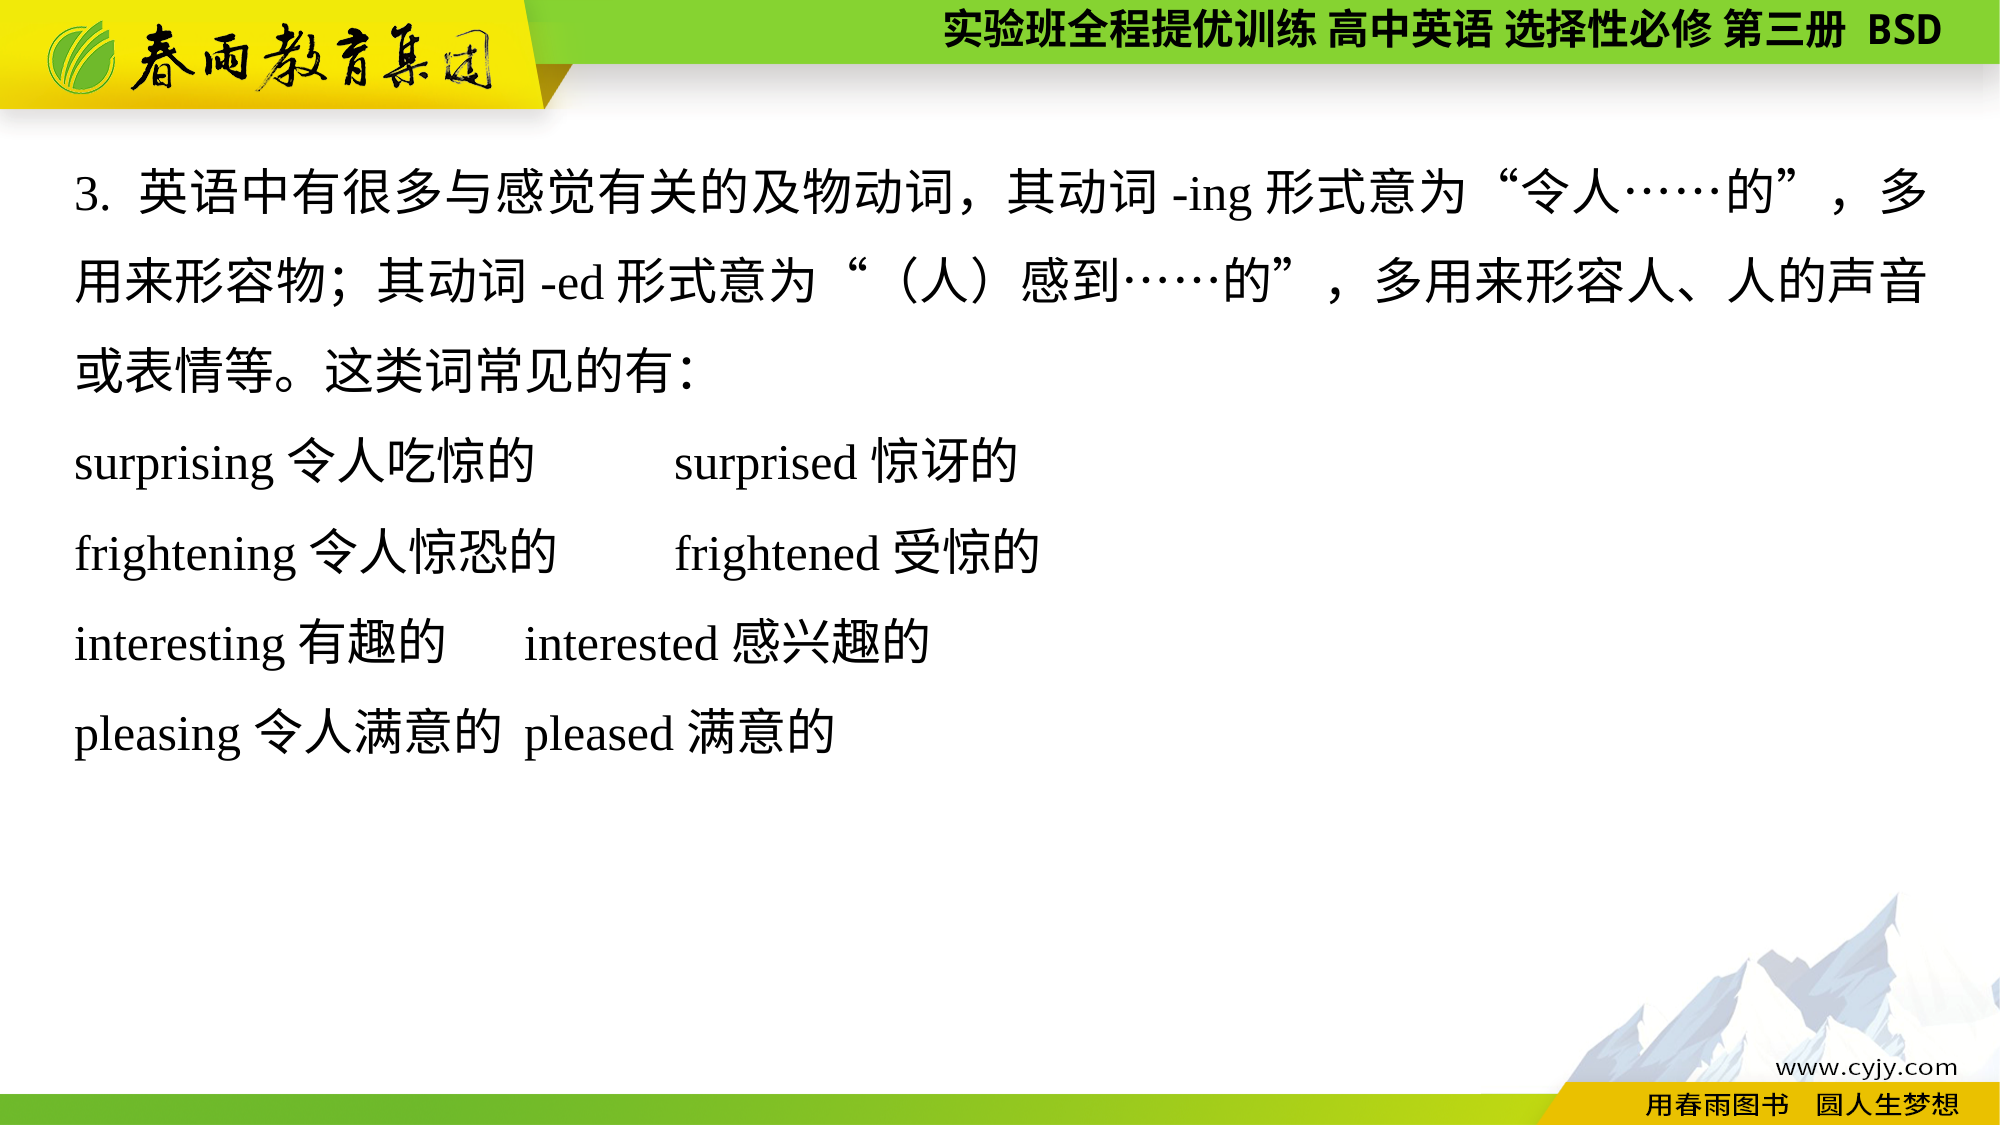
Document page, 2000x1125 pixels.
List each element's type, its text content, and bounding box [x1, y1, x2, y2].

list 3. 英语中有很多与感觉有关的及物动词，其动词-ing形式意为“令人……的”，多用来形容物；其动词-ed形式意为“（人）感到……的”，多用来形容人、人的声音或表情等。这类词常见的有： surprising令人吃惊的 surprised惊讶的 frightening令人惊恐的 frightened受惊的 interesting有趣的 interested感兴趣的 pleasing令人满意的 pleased满意的 [59, 122, 1944, 774]
picture [0, 0, 2000, 1125]
